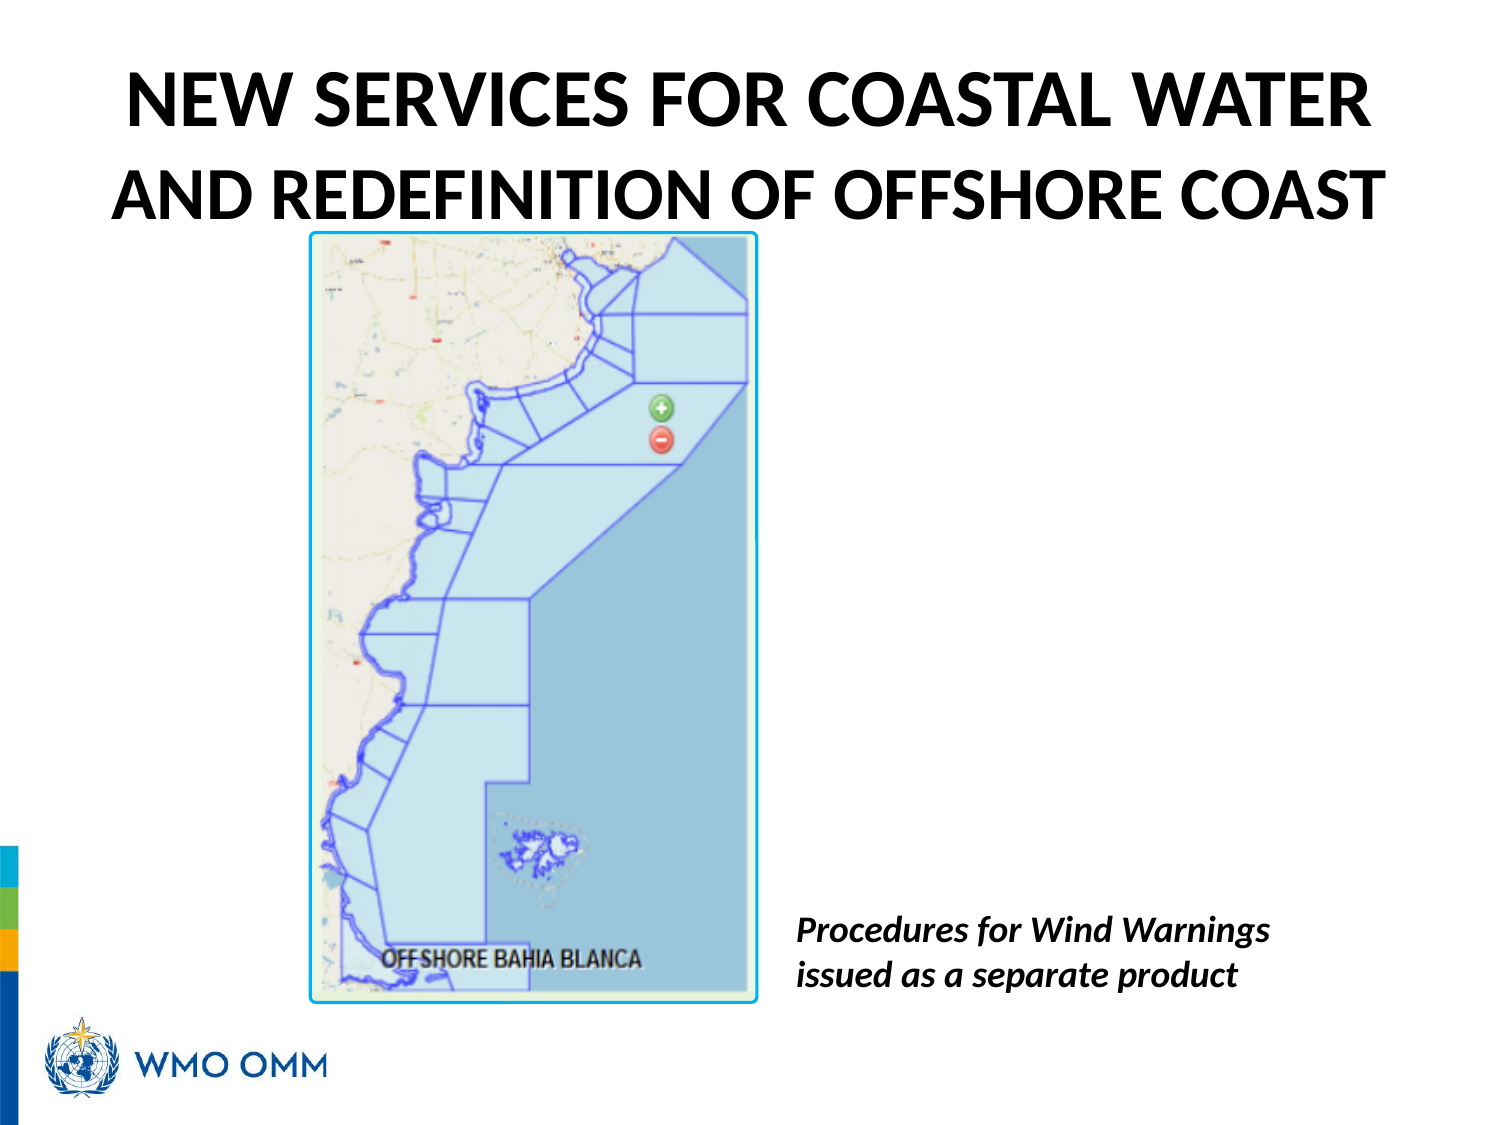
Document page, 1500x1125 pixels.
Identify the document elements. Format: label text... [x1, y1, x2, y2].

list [310, 232, 758, 1003]
title NEW SERVICES FOR COASTAL WATER AND REDEFINITION OF OFFSHORE COAST [75, 45, 1425, 233]
picture [0, 845, 327, 1125]
text_box Procedures for Wind Warnings issued as a separate product [781, 232, 1307, 1003]
